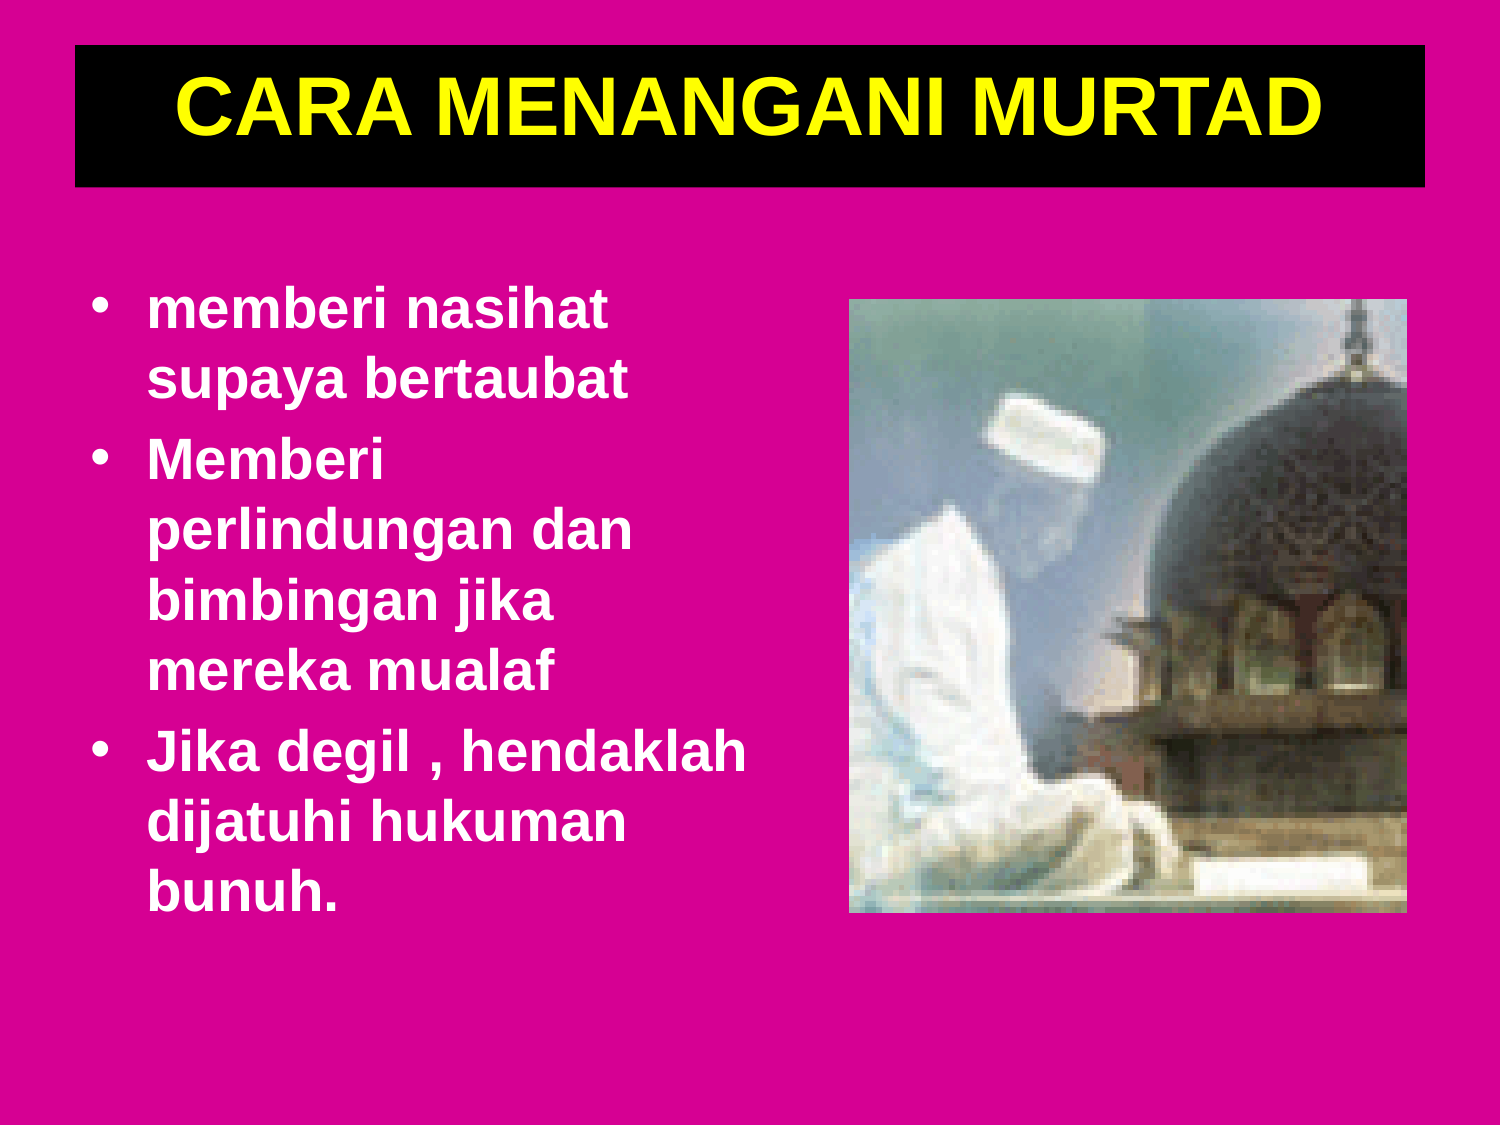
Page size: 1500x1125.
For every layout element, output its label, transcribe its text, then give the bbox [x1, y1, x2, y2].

title CARA MENANGANI MURTAD [75, 45, 1425, 188]
list memberi nasihat supaya bertaubat Memberi perlindungan dan bimbingan jika mereka mualaf Jika degil , hendaklah dijatuhi hukuman bunuh. [75, 262, 775, 1005]
picture [849, 299, 1407, 913]
